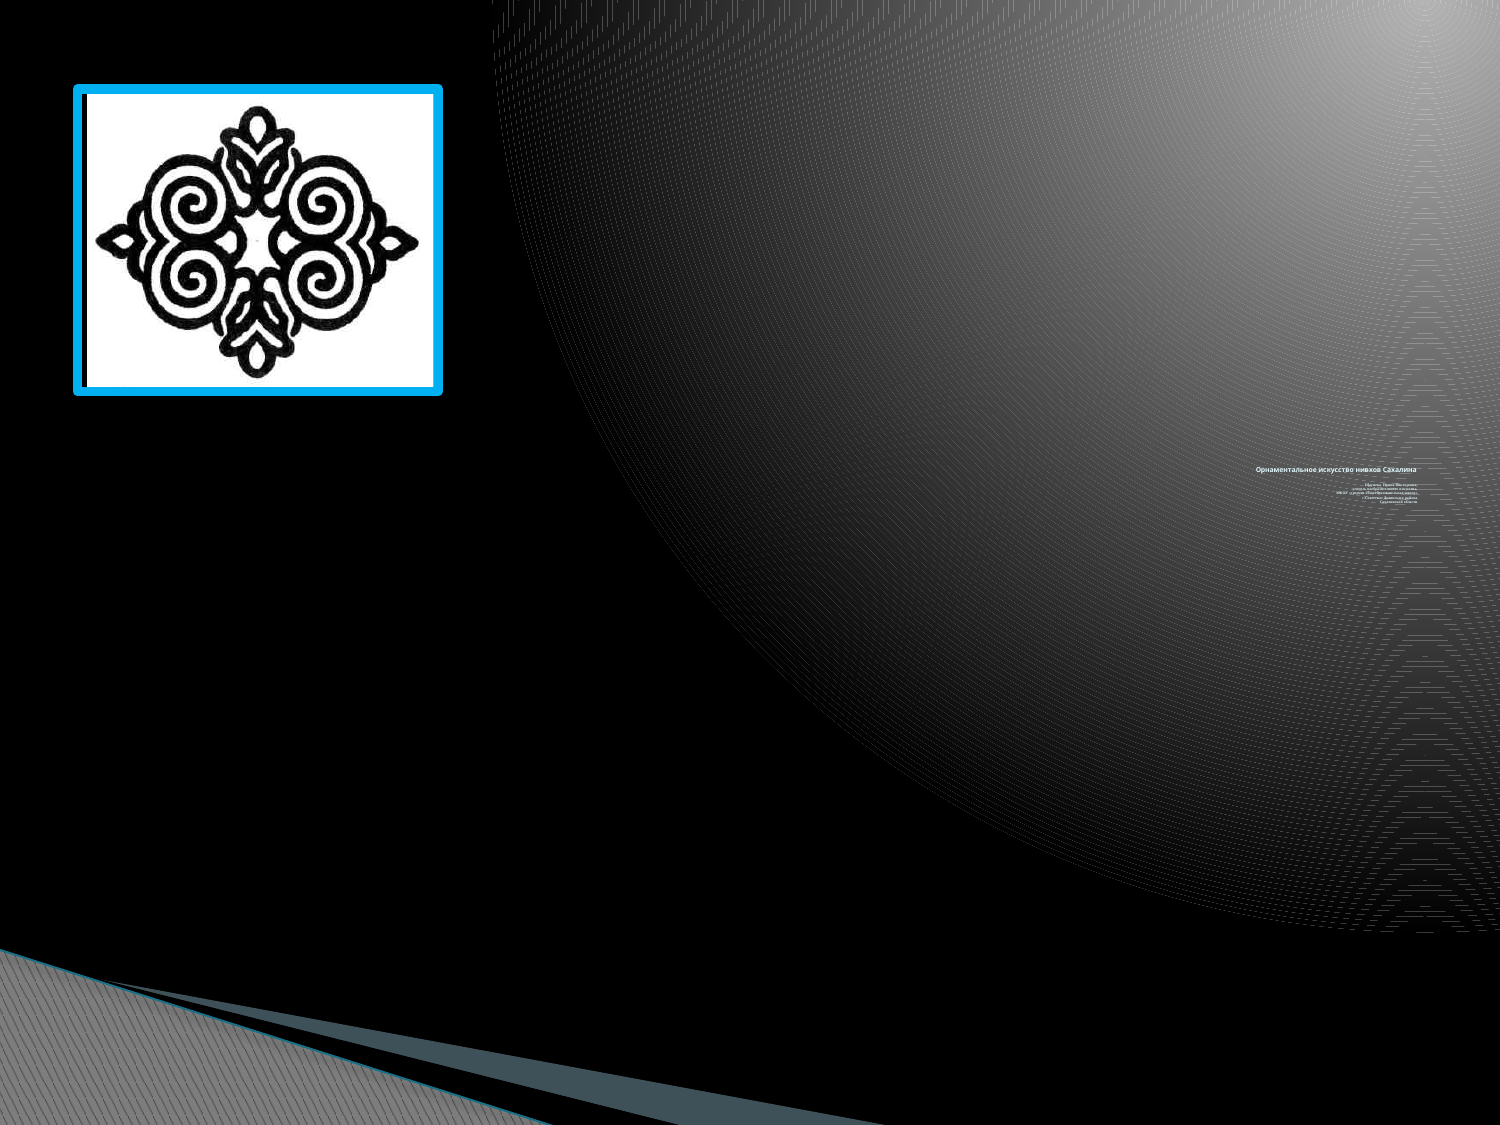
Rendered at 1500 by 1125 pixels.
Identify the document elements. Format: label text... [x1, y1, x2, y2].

picture [83, 95, 433, 386]
picture [0, 952, 543, 1125]
title Орнаментальное искусство нивхов Сахалина Шагиева Ирина Викторовна, учитель изобразительного искусства, МБОУ «средняя общеобразовательная школа» с.Советское Долинского района Сахалинской области [82, 421, 1432, 516]
